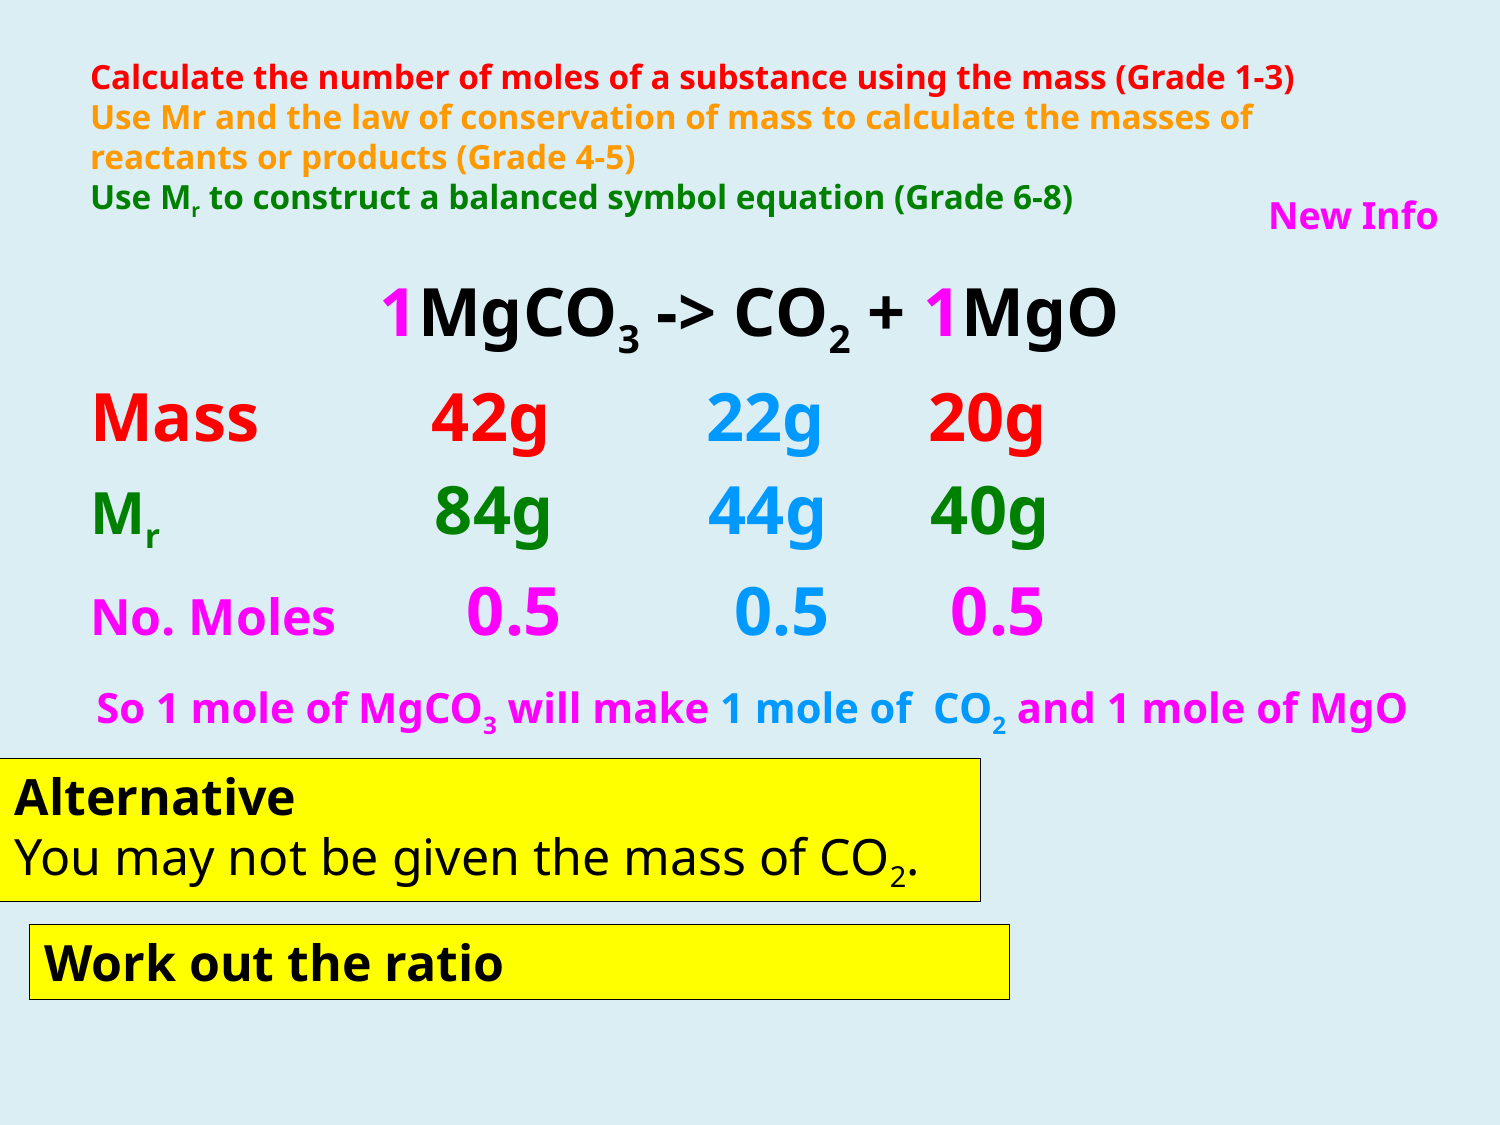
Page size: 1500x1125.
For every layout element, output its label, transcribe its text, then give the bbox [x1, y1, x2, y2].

text_box So 1 mole of MgCO3 will make 1 mole of CO2 and 1 mole of MgO [81, 674, 1500, 747]
text_box Work out the ratio [29, 924, 1010, 1000]
list 1MgCO3 -> CO2 + 1MgO Mass 42g 22g 20g Mr 84g 44g 40g No. Moles 0.5 0.5 0.5 [75, 262, 1425, 1005]
text_box Alternative You may not be given the mass of CO2. [0, 758, 981, 902]
text_box New Info [1253, 184, 1454, 245]
title Calculate the number of moles of a substance using the mass (Grade 1-3) Use Mr and the law of conservation of mass to calculate the masses of reactants or products (Grade 4-5) Use Mr to construct a balanced symbol equation (Grade 6-8) [75, 45, 1425, 233]
